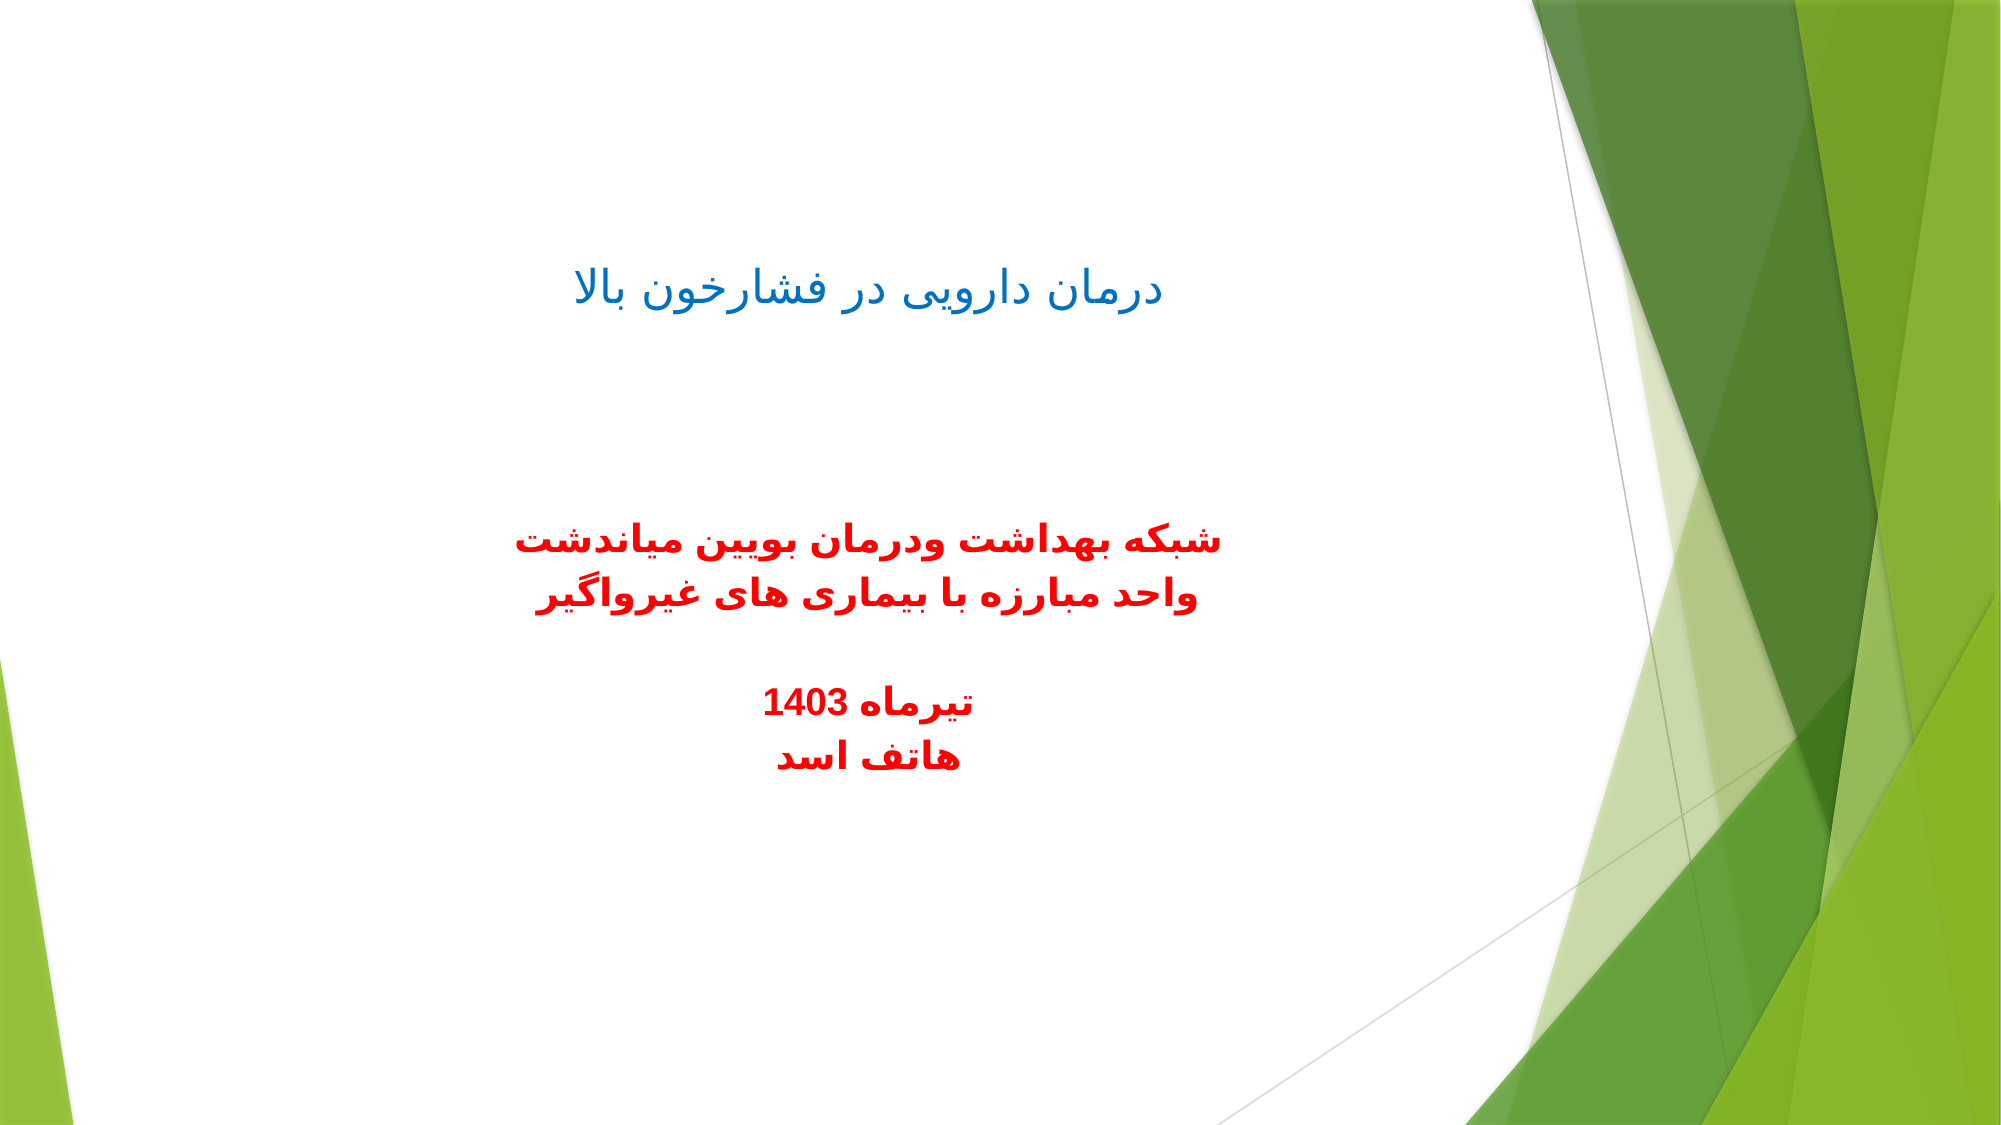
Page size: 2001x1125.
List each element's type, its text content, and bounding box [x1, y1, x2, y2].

list درمان دارویی در فشارخون بالا شبکه بهداشت ودرمان بویین میاندشت واحد مبارزه با بیماری های غیرواگیر تیرماه 1403 هاتف اسد [275, 249, 1463, 785]
